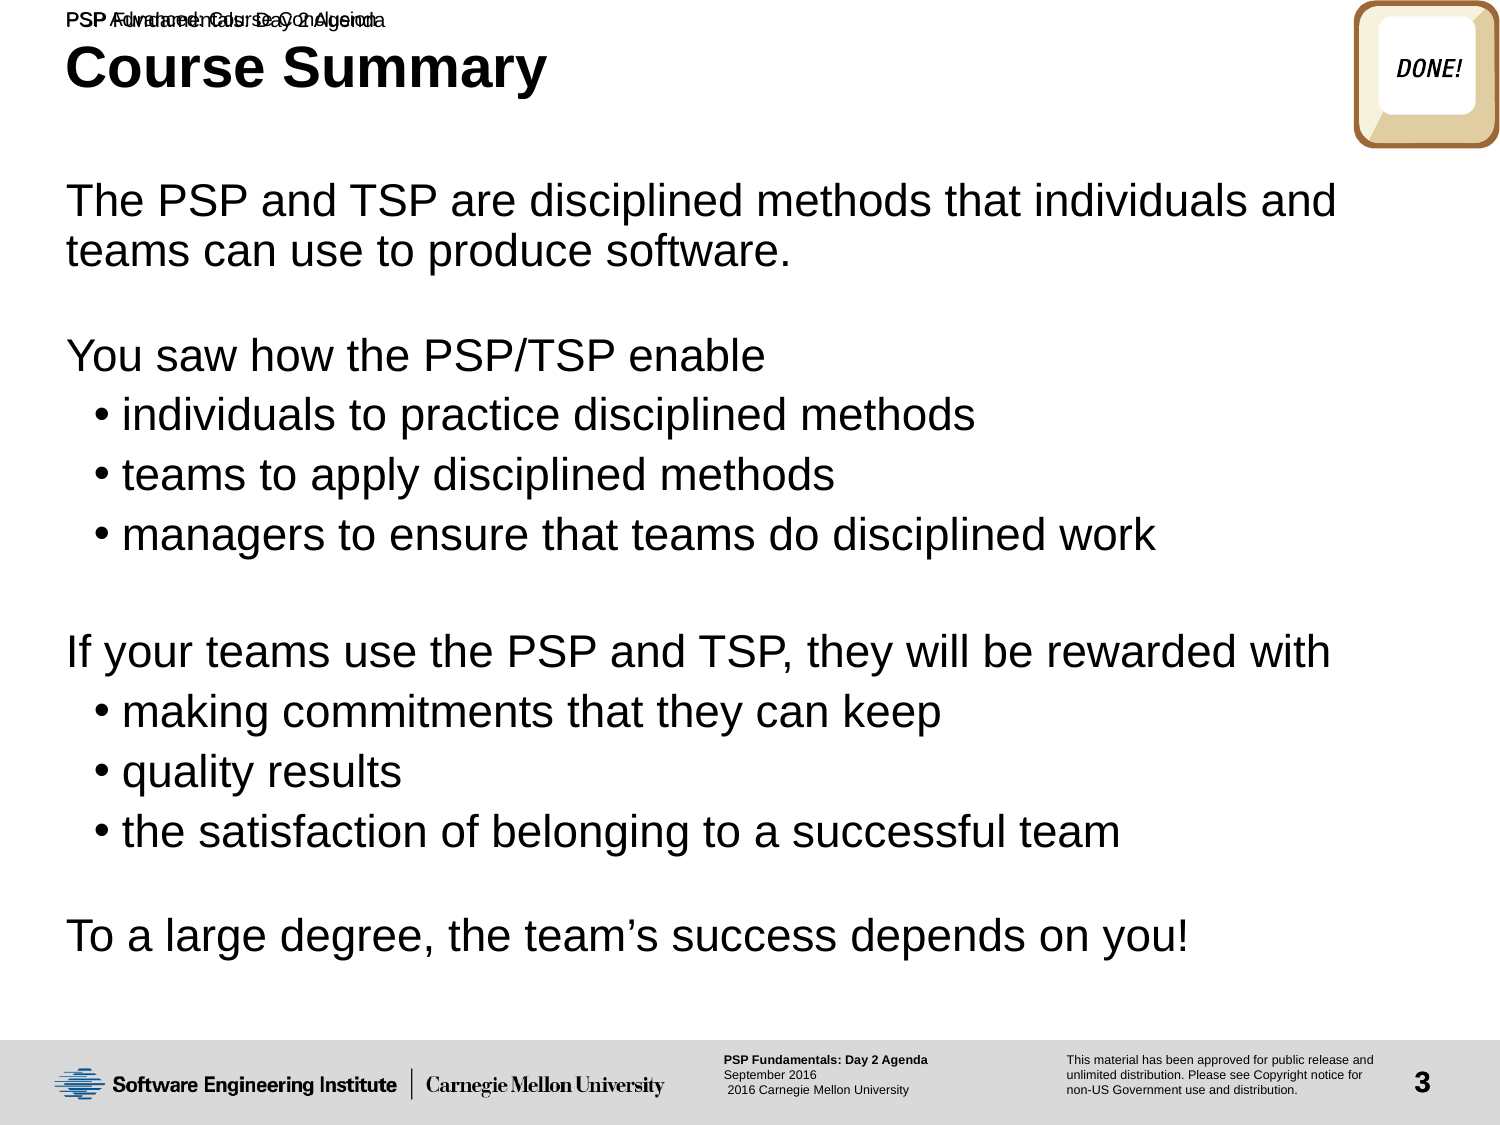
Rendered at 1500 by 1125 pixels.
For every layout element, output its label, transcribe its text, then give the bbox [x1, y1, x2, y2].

list The PSP and TSP are disciplined methods that individuals and teams can use to produce software. You saw how the PSP/TSP enable individuals to practice disciplined methods teams to apply disciplined methods managers to ensure that teams do disciplined work If your teams use the PSP and TSP, they will be rewarded with making commitments that they can keep quality results the satisfaction of belonging to a successful team To a large degree, the team’s success depends on you! [65, 177, 1431, 1000]
title Course Summary [65, 37, 1353, 148]
picture [46, 1061, 673, 1104]
picture [1353, 0, 1500, 149]
